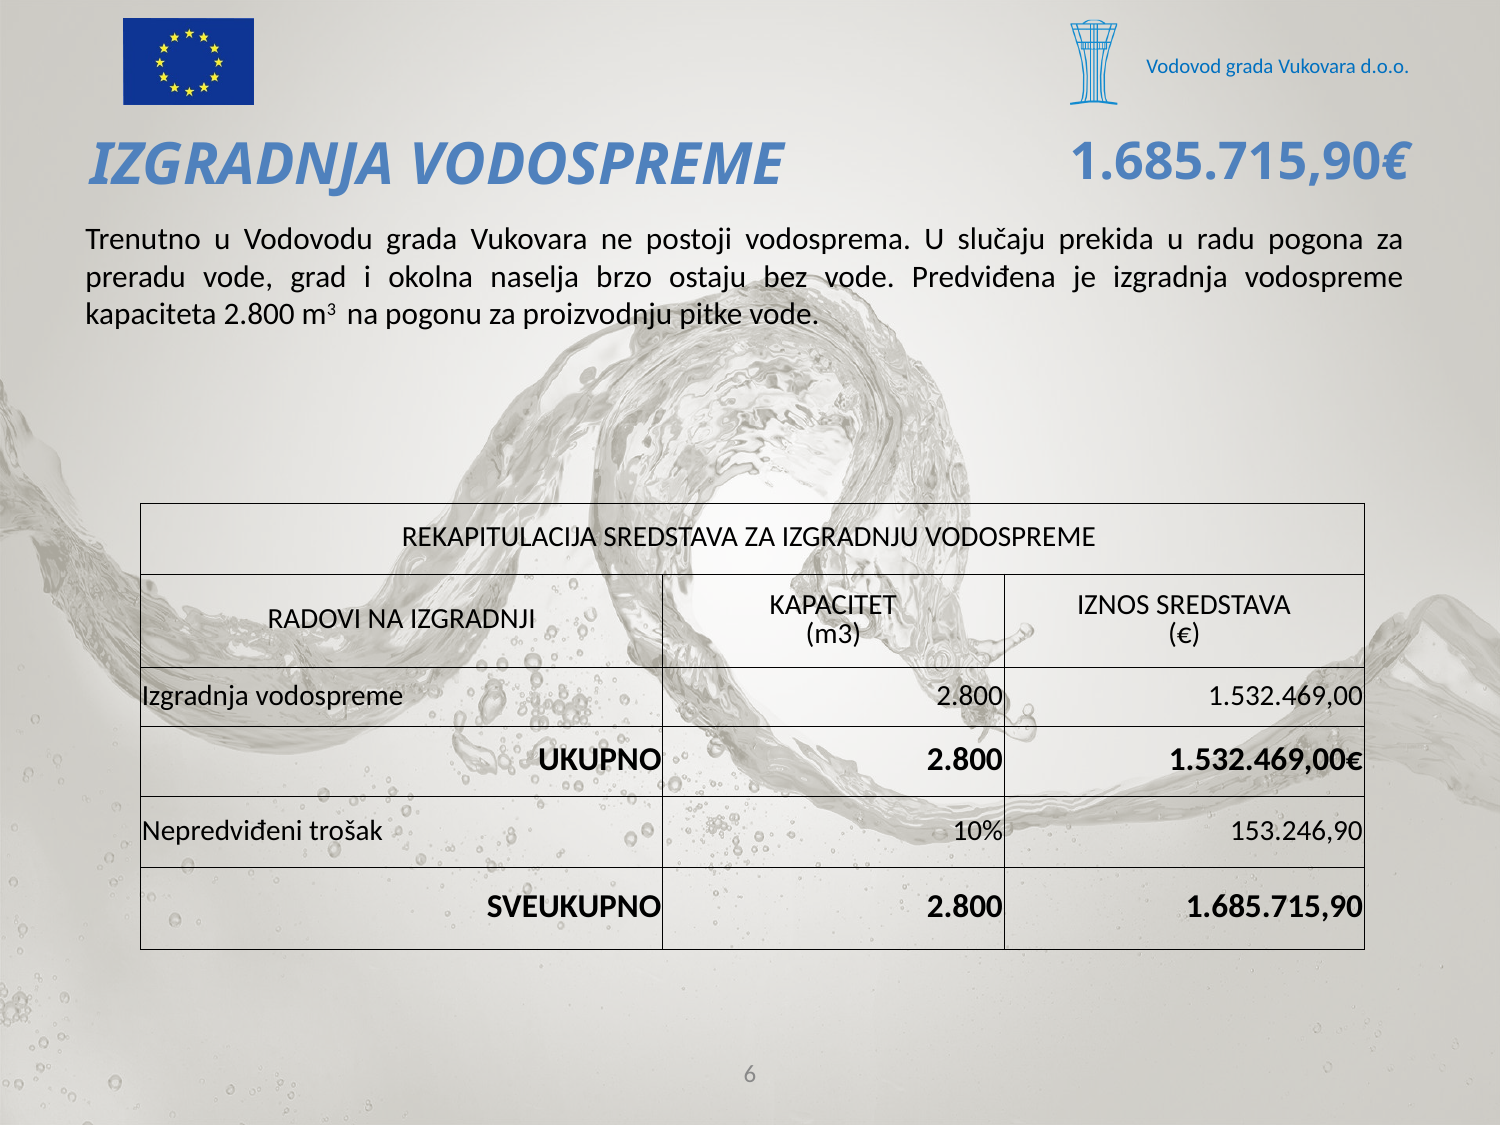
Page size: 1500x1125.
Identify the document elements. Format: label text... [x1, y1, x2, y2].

table_cell IZNOS SREDSTAVA (€) [1005, 575, 1364, 667]
table_cell Nepredviđeni trošak [141, 797, 662, 867]
table_cell 1.532.469,00 [1005, 668, 1364, 726]
table_cell KAPACITET (m3) [663, 575, 1004, 667]
title Izgradnja vodospreme [74, 89, 1426, 233]
slide_number 6 [575, 1042, 925, 1103]
list Trenutno u Vodovodu grada Vukovara ne postoji vodosprema. U slučaju prekida u radu pogona za preradu vode, grad i okolna naselja brzo ostaju bez vode. Predviđena je izgradnja vodospreme kapaciteta 2.800 m3 na pogonu za proizvodnju pitke vode. [70, 210, 1421, 341]
picture [123, 18, 254, 89]
table_cell 2.800 [663, 668, 1004, 726]
table_cell 1.685.715,90 [1005, 868, 1364, 949]
table_cell 2.800 [663, 727, 1004, 796]
table_cell 1.532.469,00€ [1005, 727, 1364, 796]
table_cell 153.246,90 [1005, 797, 1364, 867]
table_cell UKUPNO [141, 727, 662, 796]
table_cell 2.800 [663, 868, 1004, 949]
table_header REKAPITULACIJA SREDSTAVA ZA IZGRADNJU VODOSPREME [141, 504, 1364, 574]
text_box 1.685.715,90€ [1021, 90, 1425, 229]
table_cell SVEUKUPNO [141, 868, 662, 949]
table_cell RADOVI NA IZGRADNJI [141, 575, 662, 667]
picture [1069, 18, 1118, 89]
table_cell 10% [663, 797, 1004, 867]
table_cell Izgradnja vodospreme [141, 668, 662, 726]
